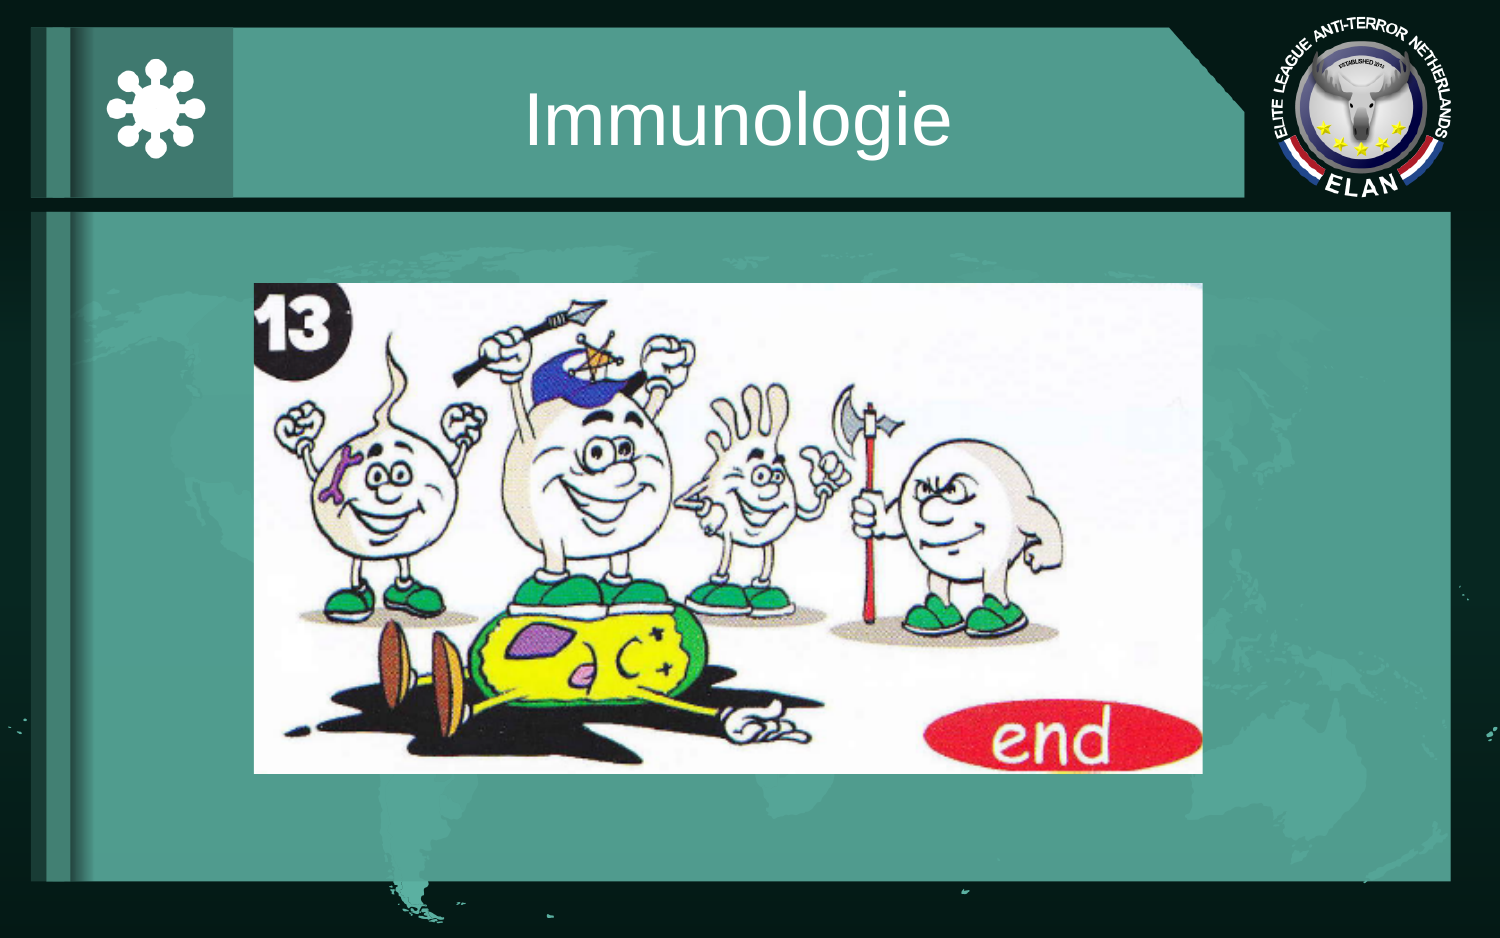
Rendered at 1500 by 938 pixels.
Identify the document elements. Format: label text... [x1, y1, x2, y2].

title Immunologie [230, 37, 1247, 194]
picture [0, 0, 1500, 938]
